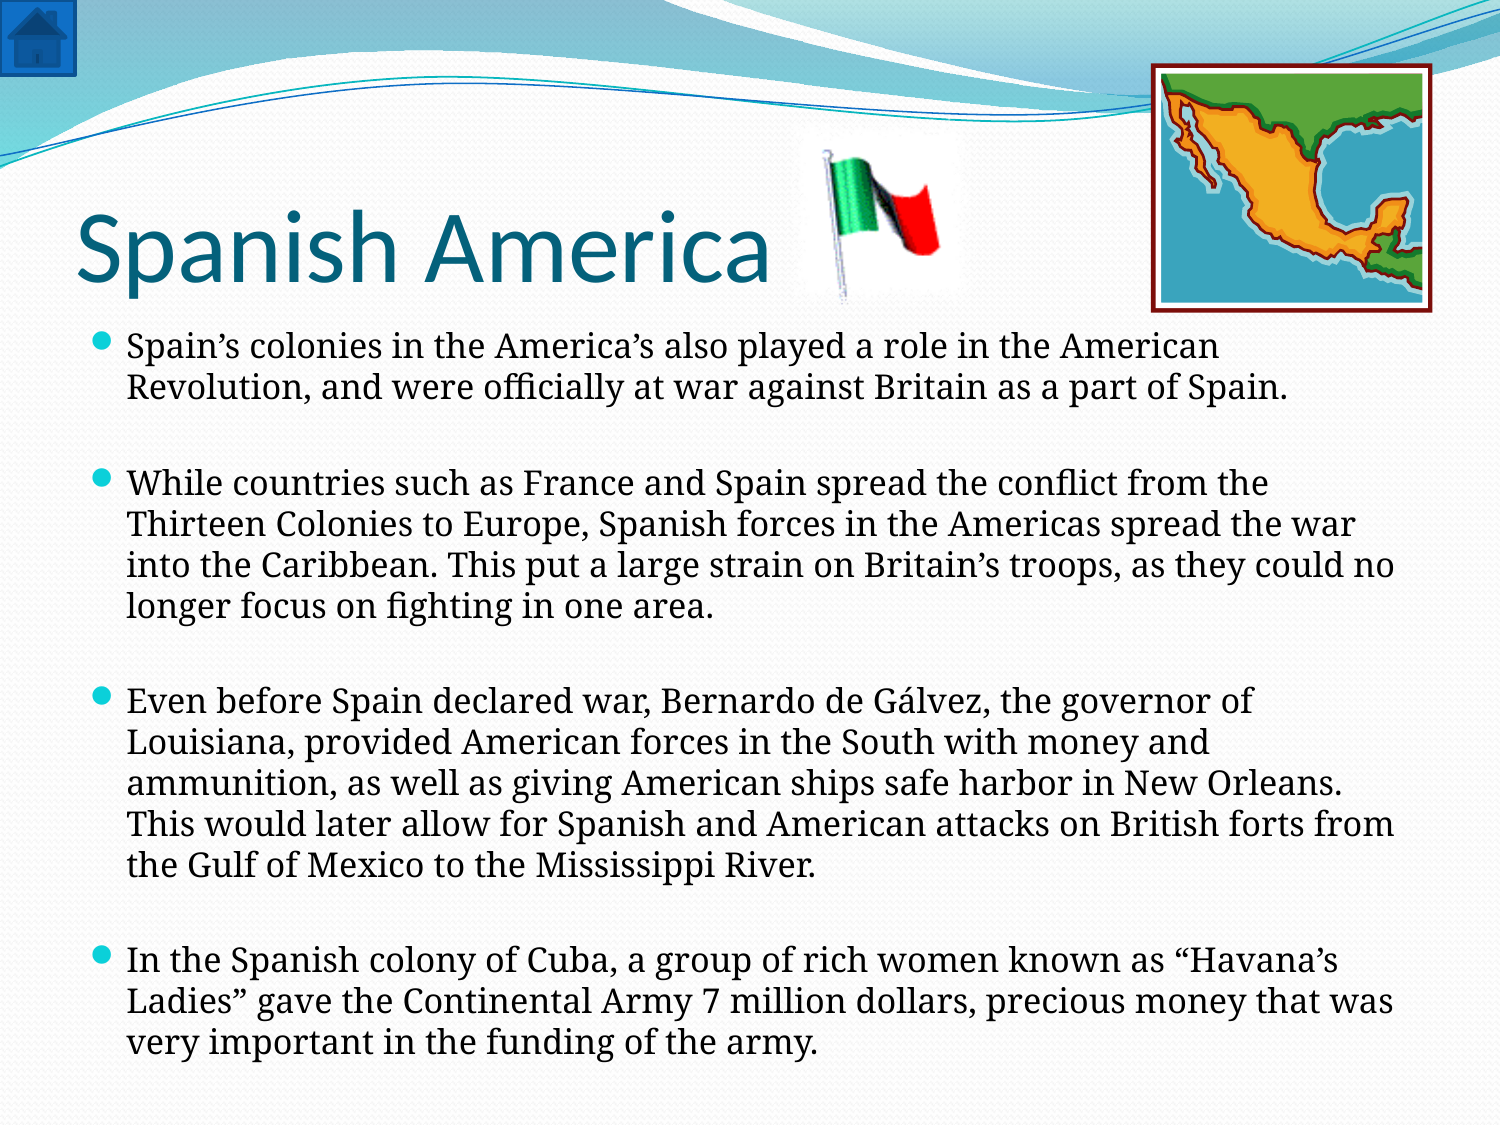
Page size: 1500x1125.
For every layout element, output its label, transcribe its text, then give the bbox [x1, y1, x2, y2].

title Spanish America [75, 115, 1142, 303]
list Spain’s colonies in the America’s also played a role in the American Revolution, and were officially at war against Britain as a part of Spain. While countries such as France and Spain spread the conflict from the Thirteen Colonies to Europe, Spanish forces in the Americas spread the war into the Caribbean. This put a large strain on Britain’s troops, as they could no longer focus on fighting in one area. Even before Spain declared war, Bernardo de Gálvez, the governor of Louisiana, provided American forces in the South with money and ammunition, as well as giving American ships safe harbor in New Orleans. This would later allow for Spanish and American attacks on British forts from the Gulf of Mexico to the Mississippi River. In the Spanish colony of Cuba, a group of rich women known as “Havana’s Ladies” gave the Continental Army 7 million dollars, precious money that was very important in the funding of the army. [75, 317, 1425, 1075]
text_box [0, 0, 77, 77]
picture [787, 118, 976, 307]
picture [1149, 62, 1434, 314]
